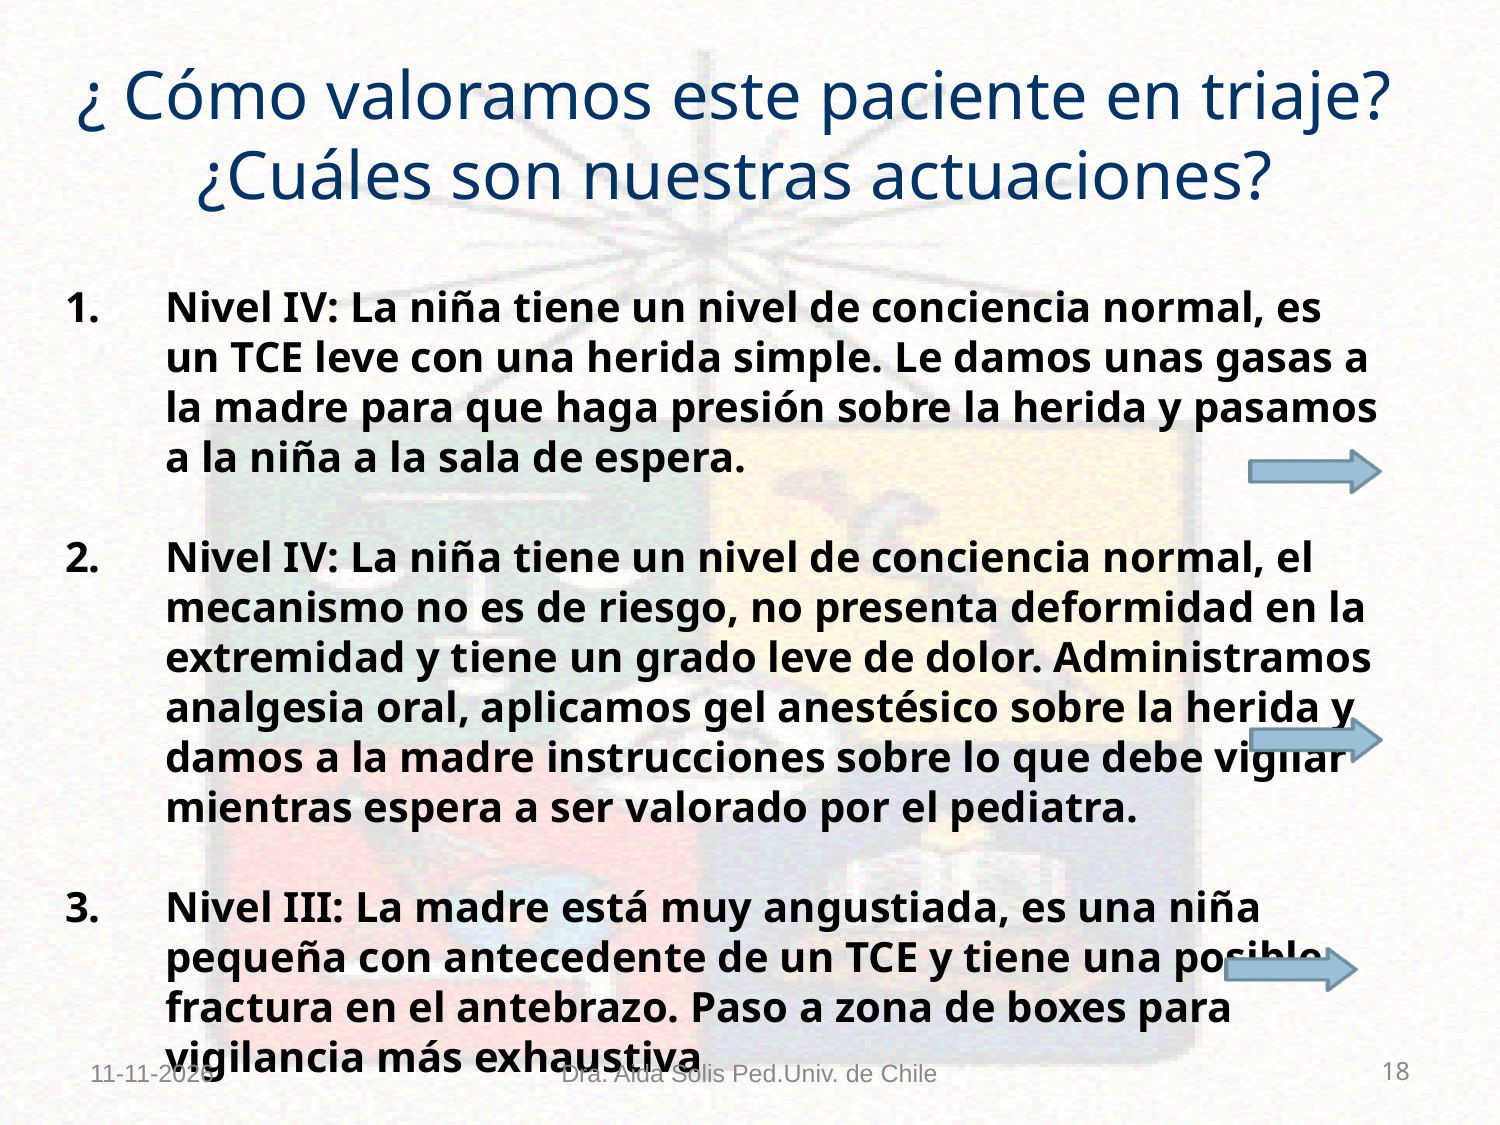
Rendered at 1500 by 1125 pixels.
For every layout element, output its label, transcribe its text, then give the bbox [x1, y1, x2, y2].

slide_number 18 [1074, 1042, 1425, 1103]
footer Dra. Aida Solis Ped.Univ. de Chile [512, 1042, 988, 1103]
title ¿ Cómo valoramos este paciente en triaje? ¿Cuáles son nuestras actuaciones? [0, 79, 1471, 220]
picture [1221, 944, 1361, 994]
picture [1247, 715, 1387, 764]
list Nivel IV: La niña tiene un nivel de conciencia normal, es un TCE leve con una herida simple. Le damos unas gasas a la madre para que haga presión sobre la herida y pasamos a la niña a la sala de espera. Nivel IV: La niña tiene un nivel de conciencia normal, el mecanismo no es de riesgo, no presenta deformidad en la extremidad y tiene un grado leve de dolor. Administramos analgesia oral, aplicamos gel anestésico sobre la herida y damos a la madre instrucciones sobre lo que debe vigilar mientras espera a ser valorado por el pediatra. Nivel III: La madre está muy angustiada, es una niña pequeña con antecedente de un TCE y tiene una posible fractura en el antebrazo. Paso a zona de boxes para vigilancia más exhaustiva [50, 273, 1400, 935]
picture [1245, 446, 1385, 496]
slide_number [75, 1042, 425, 1103]
